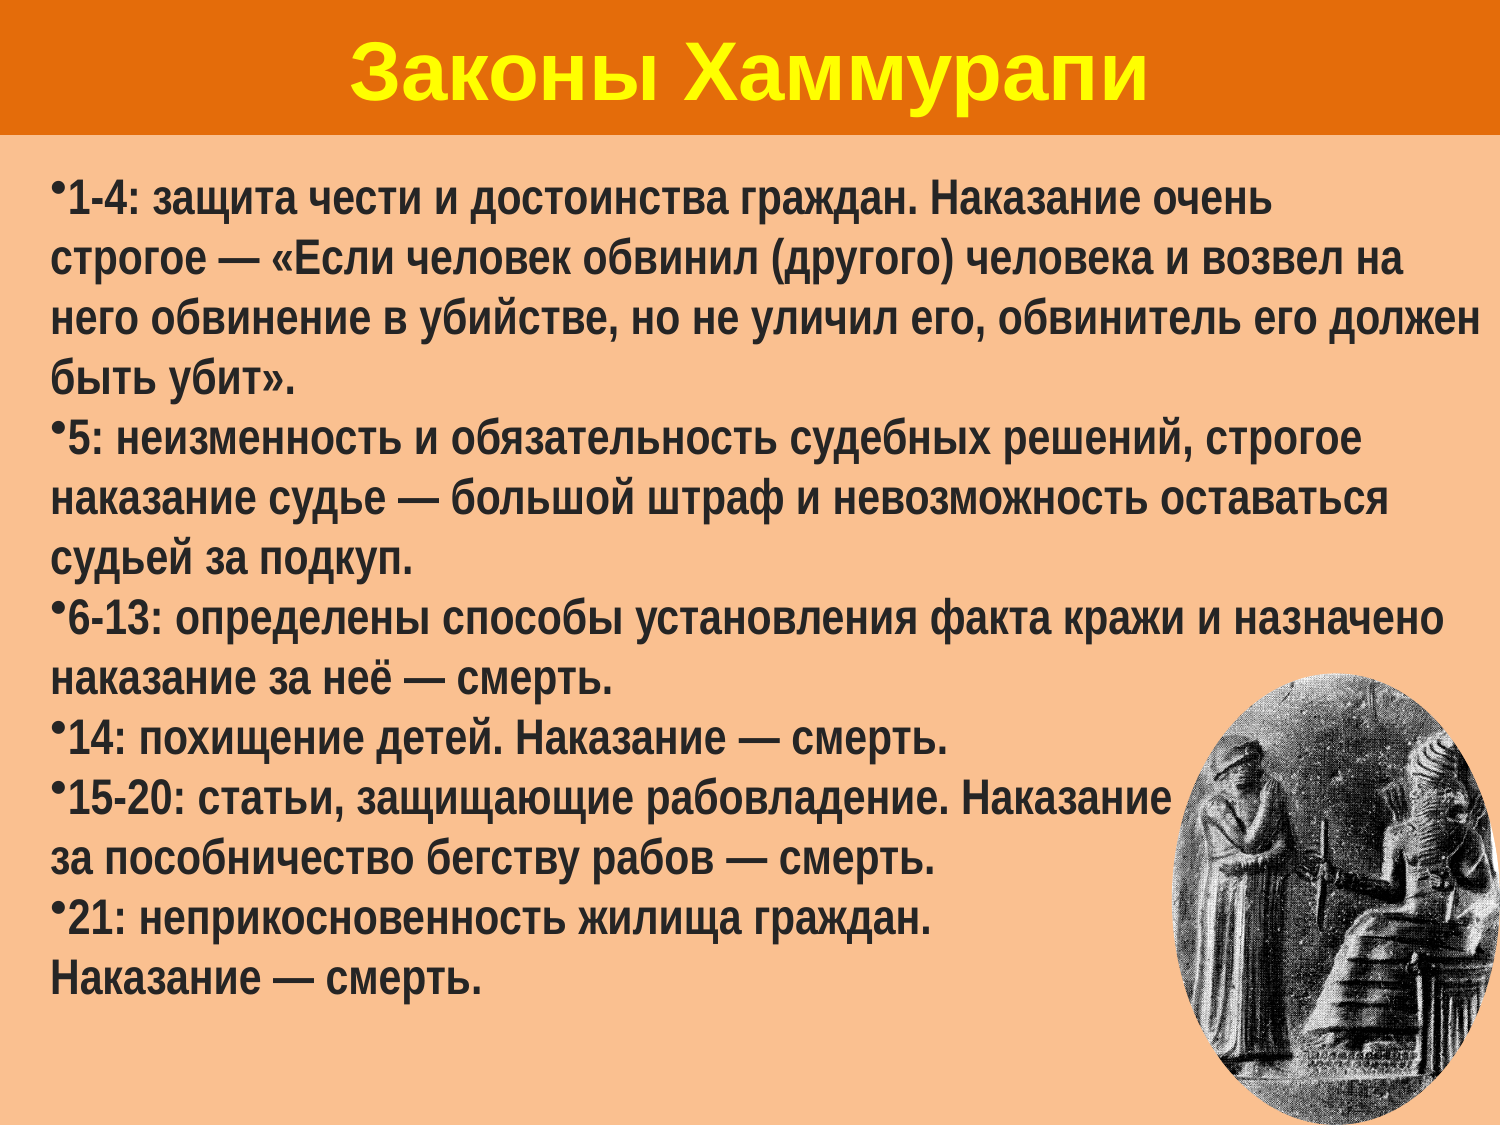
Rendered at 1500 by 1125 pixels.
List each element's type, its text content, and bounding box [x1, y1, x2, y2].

title Законы Хаммурапи [0, 0, 1500, 136]
text_box 1-4: защита чести и достоинства граждан. Наказание очень строгое — «Если человек обвинил (другого) человека и возвел на него обвинение в убийстве, но не уличил его, обвинитель его должен быть убит». 5: неизменность и обязательность судебных решений, строгое наказание судье — большой штраф и невозможность оставаться судьей за подкуп. 6-13: определены способы установления факта кражи и назначено наказание за неё — смерть. 14: похищение детей. Наказание — смерть. 15-20: статьи, защищающие рабовладение. Наказание за пособничество бегству рабов — смерть. 21: неприкосновенность жилища граждан. Наказание — смерть. [35, 156, 1500, 1012]
picture [1171, 673, 1500, 1125]
